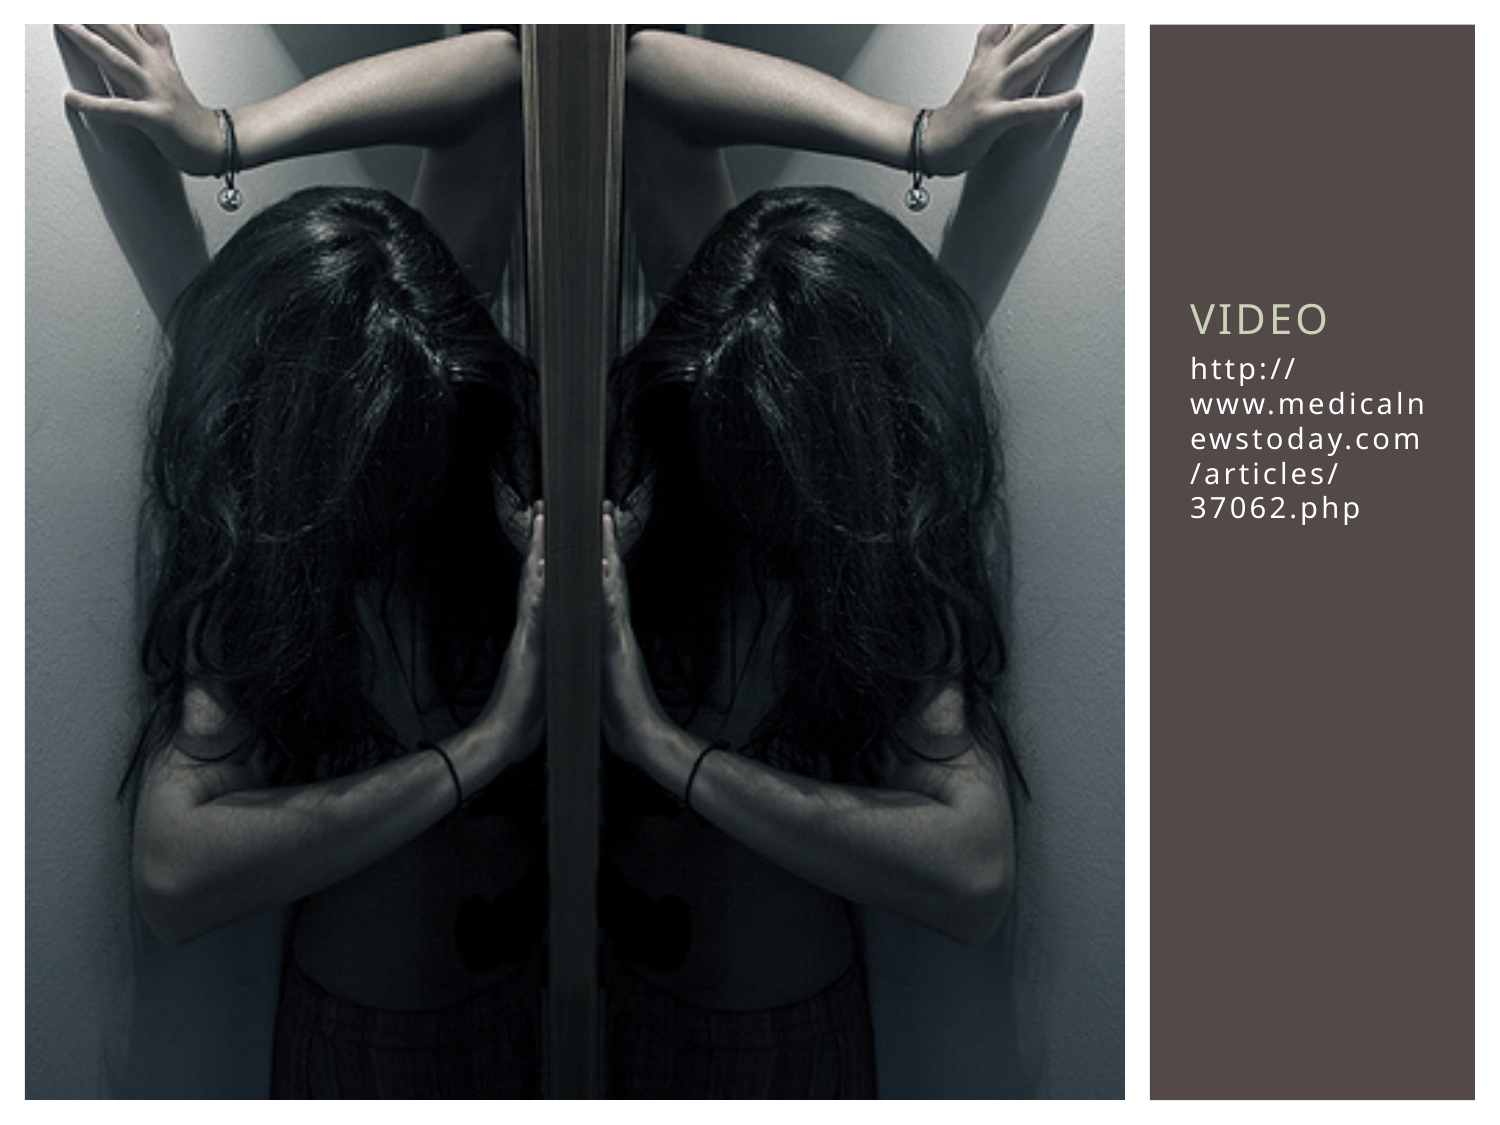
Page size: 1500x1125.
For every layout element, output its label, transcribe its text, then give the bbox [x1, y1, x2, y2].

title VIDEO [1175, 75, 1450, 350]
picture [24, 24, 1126, 1101]
list http://www.medicalnewstoday.com/articles/37062.php [1175, 350, 1450, 838]
